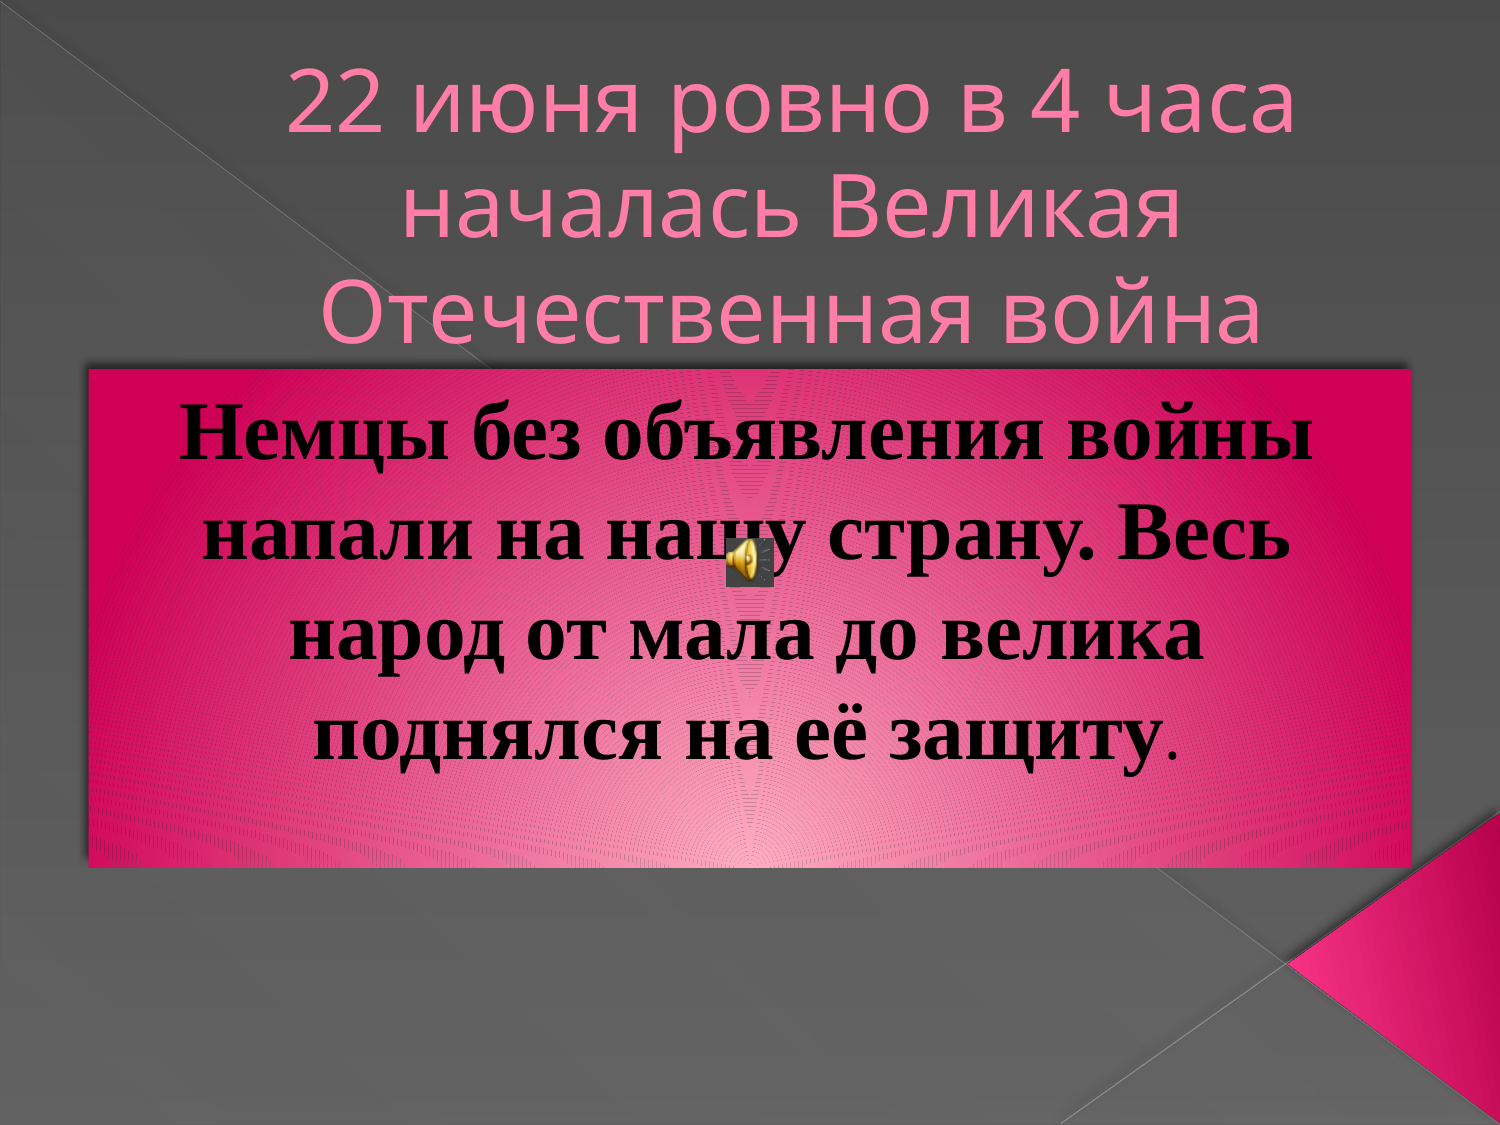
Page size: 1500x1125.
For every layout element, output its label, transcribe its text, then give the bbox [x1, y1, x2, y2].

picture [724, 537, 776, 588]
title 22 июня ровно в 4 часа началась Великая Отечественная война [88, 35, 1412, 358]
subtitle Немцы без объявления войны напали на нашу страну. Весь народ от мала до велика поднялся на её защиту. [88, 369, 1412, 868]
